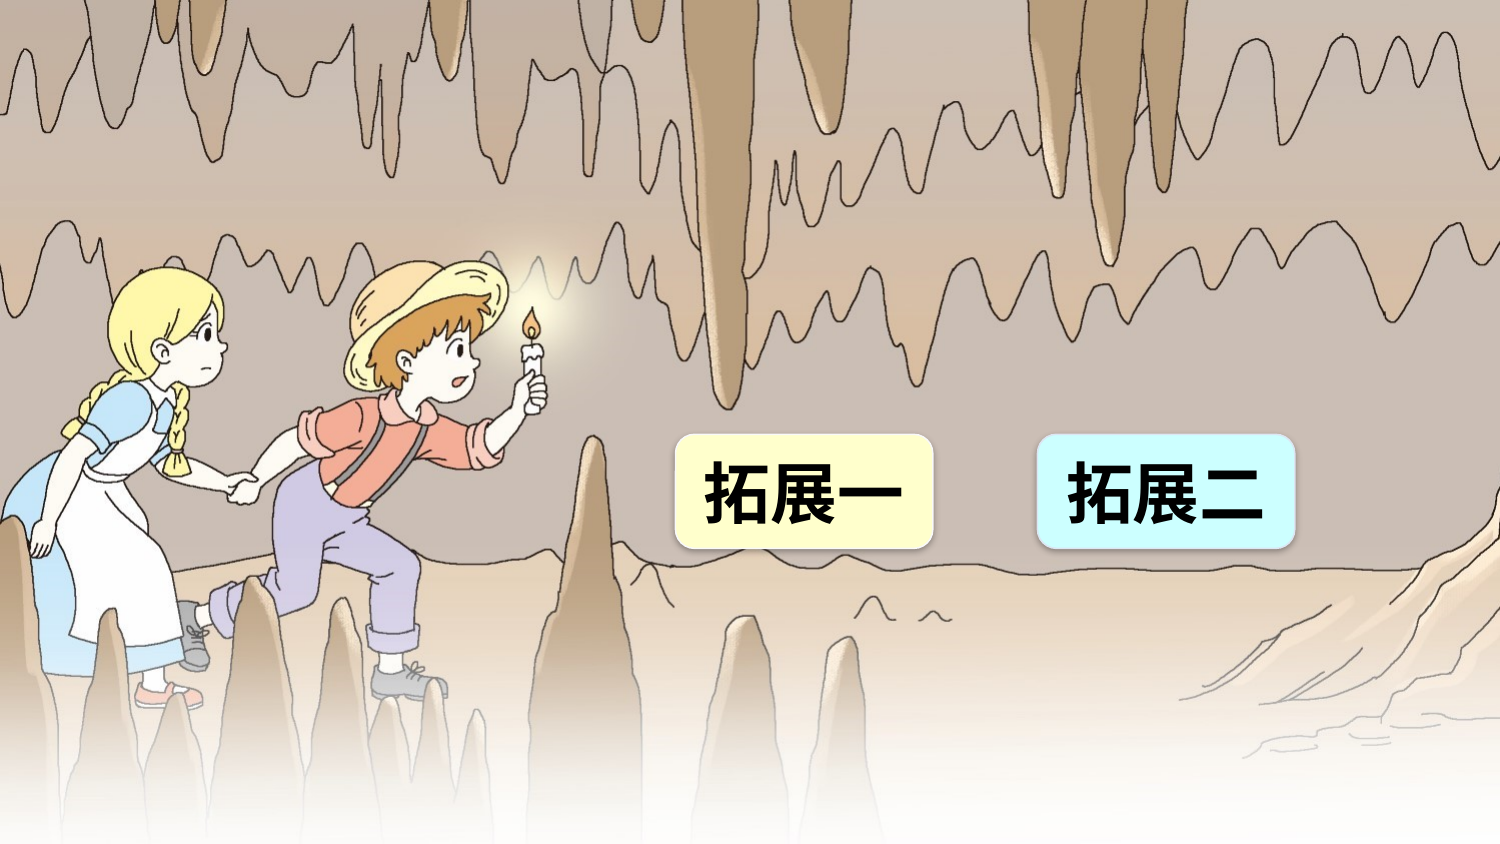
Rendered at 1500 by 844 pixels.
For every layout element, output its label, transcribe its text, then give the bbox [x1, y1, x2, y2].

picture [0, 0, 1500, 844]
text_box 拓展一 [674, 433, 934, 550]
text_box 拓展二 [1036, 433, 1296, 550]
